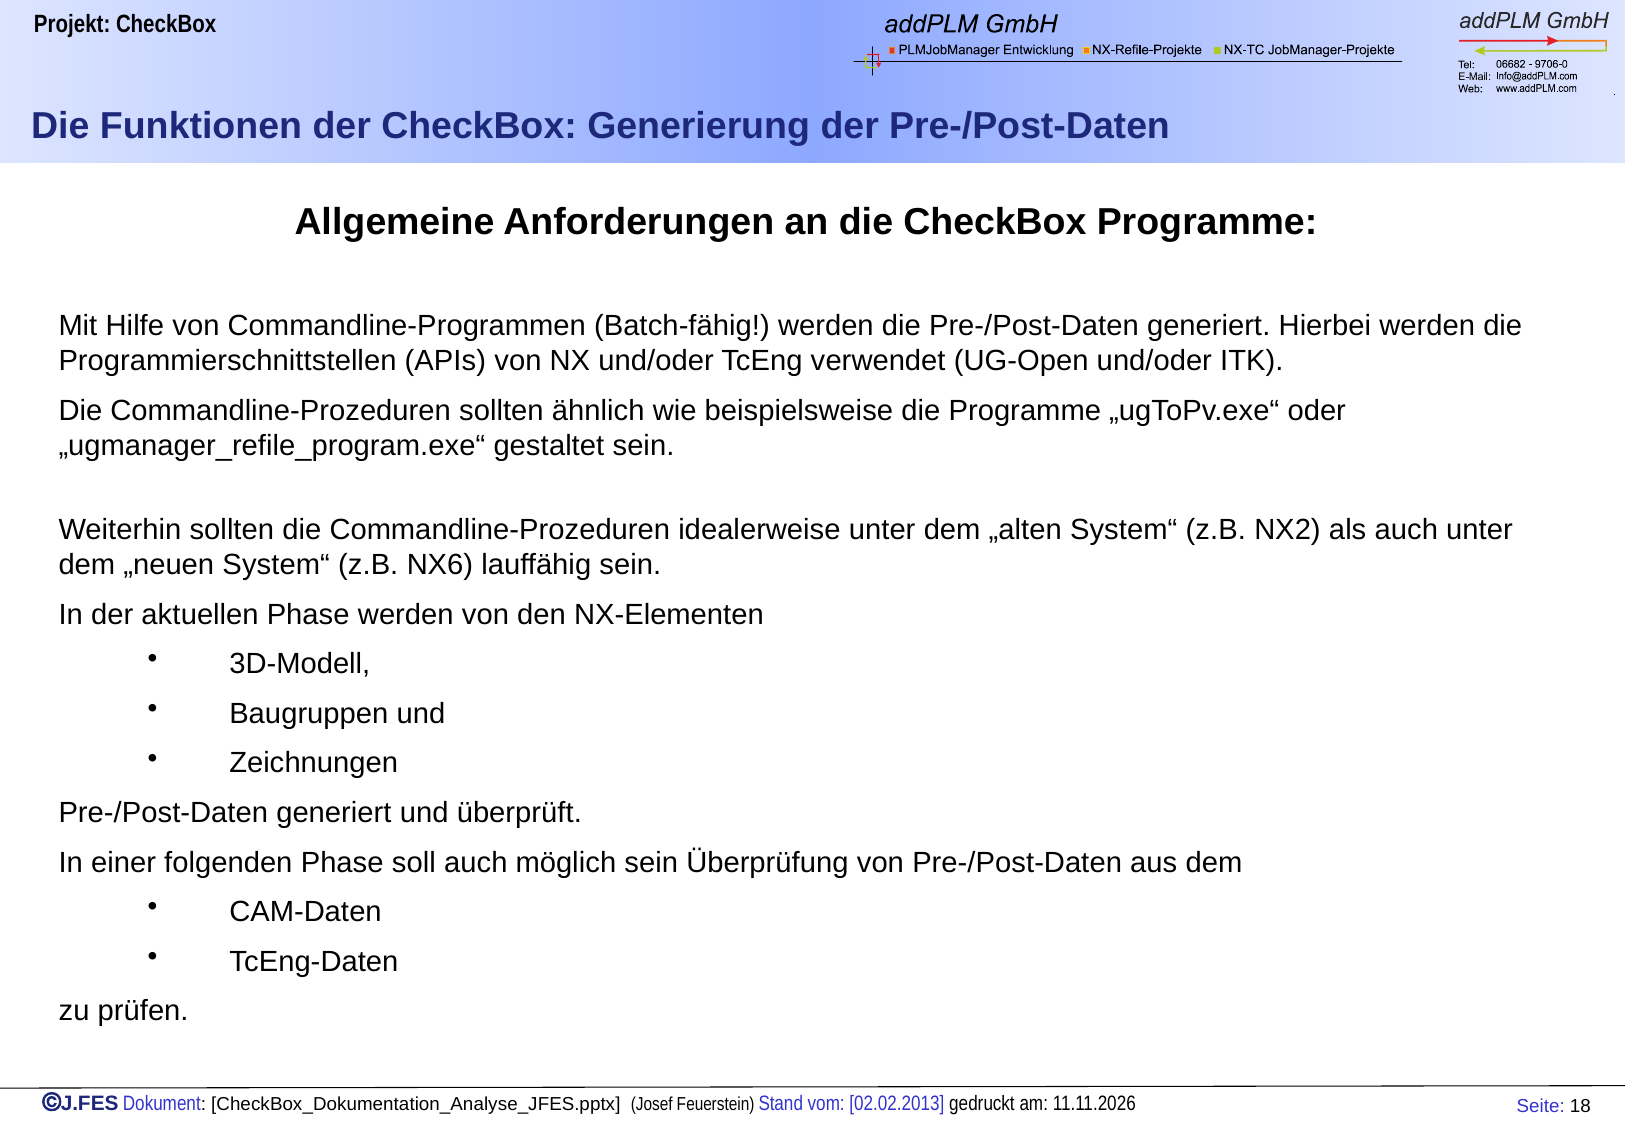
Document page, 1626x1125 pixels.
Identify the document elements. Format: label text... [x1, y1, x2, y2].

title Die Funktionen der CheckBox: Generierung der Pre-/Post-Daten [30, 73, 1600, 147]
text_box Allgemeine Anforderungen an die CheckBox Programme: Mit Hilfe von Commandline-Programmen (Batch-fähig!) werden die Pre-/Post-Daten generiert. Hierbei werden die Programmierschnittstellen (APIs) von NX und/oder TcEng verwendet (UG-Open und/oder ITK). Die Commandline-Prozeduren sollten ähnlich wie beispielsweise die Programme „ugToPv.exe“ oder „ugmanager_refile_program.exe“ gestaltet sein. Weiterhin sollten die Commandline-Prozeduren idealerweise unter dem „alten System“ (z.B. NX2) als auch unter dem „neuen System“ (z.B. NX6) lauffähig sein. In der aktuellen Phase werden von den NX-Elementen 3D-Modell, Baugruppen und Zeichnungen Pre-/Post-Daten generiert und überprüft. In einer folgenden Phase soll auch möglich sein Überprüfung von Pre-/Post-Daten aus dem CAM-Daten TcEng-Daten zu prüfen. [43, 190, 1569, 1034]
